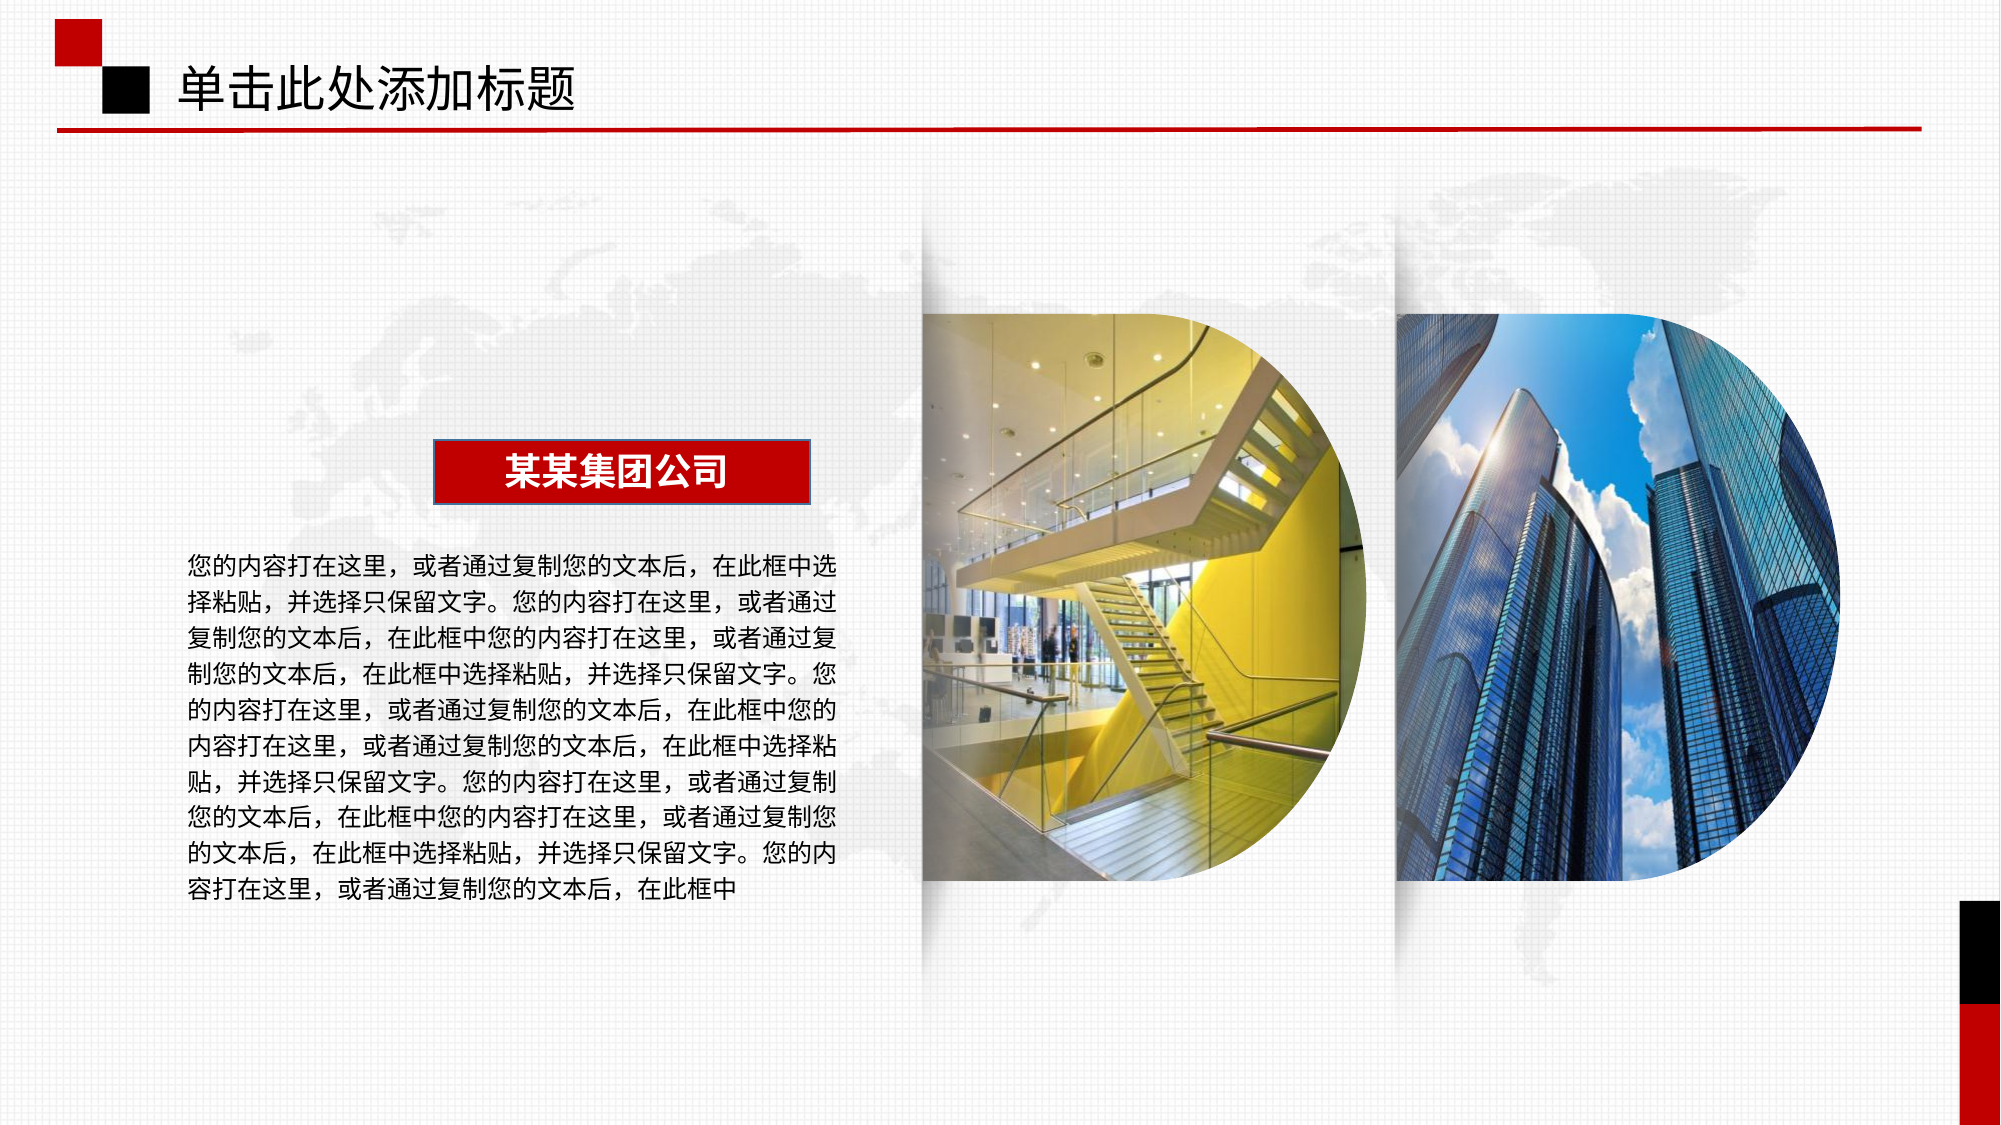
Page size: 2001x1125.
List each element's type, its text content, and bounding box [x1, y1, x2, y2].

text_box 您的内容打在这里，或者通过复制您的文本后，在此框中选择粘贴，并选择只保留文字。您的内容打在这里，或者通过复制您的文本后，在此框中您的内容打在这里，或者通过复制您的文本后，在此框中选择粘贴，并选择只保留文字。您的内容打在这里，或者通过复制您的文本后，在此框中您的内容打在这里，或者通过复制您的文本后，在此框中选择粘贴，并选择只保留文字。您的内容打在这里，或者通过复制您的文本后，在此框中您的内容打在这里，或者通过复制您的文本后，在此框中选择粘贴，并选择只保留文字。您的内容打在这里，或者通过复制您的文本后，在此框中 [172, 537, 871, 911]
text_box [1058, 666, 1361, 883]
text_box [54, 18, 103, 67]
text_box [1532, 666, 1835, 883]
text_box [1959, 1005, 2000, 1125]
text_box [1532, 312, 1835, 528]
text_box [433, 440, 810, 504]
text_box [101, 65, 151, 115]
picture [0, 0, 2001, 1125]
text_box [1058, 312, 1361, 528]
text_box [1959, 900, 2000, 1005]
text_box 单击此处添加标题 [161, 50, 700, 126]
